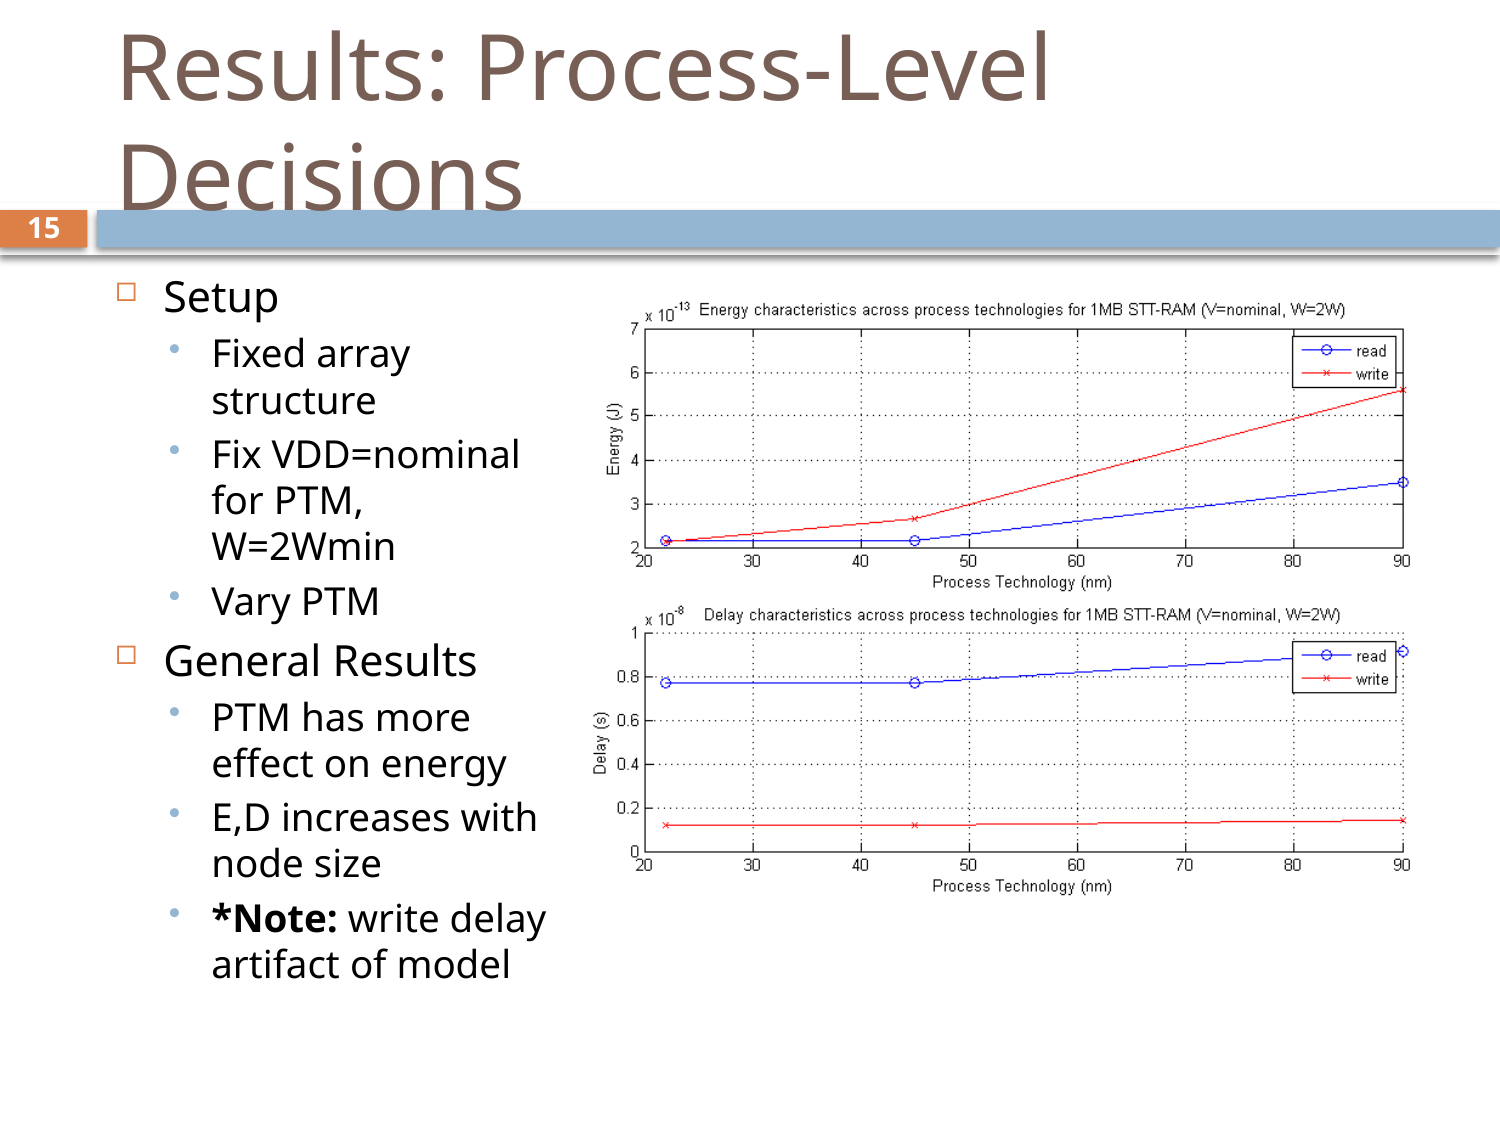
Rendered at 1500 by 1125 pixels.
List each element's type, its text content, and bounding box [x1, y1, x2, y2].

list Setup Fixed array structure Fix VDD=nominal for PTM, W=2Wmin Vary PTM General Results PTM has more effect on energy E,D increases with node size *Note: write delay artifact of model [100, 262, 573, 1000]
title Results: Process-Level Decisions [100, 37, 1438, 200]
slide_number 15 [0, 208, 88, 249]
picture [589, 280, 1421, 923]
